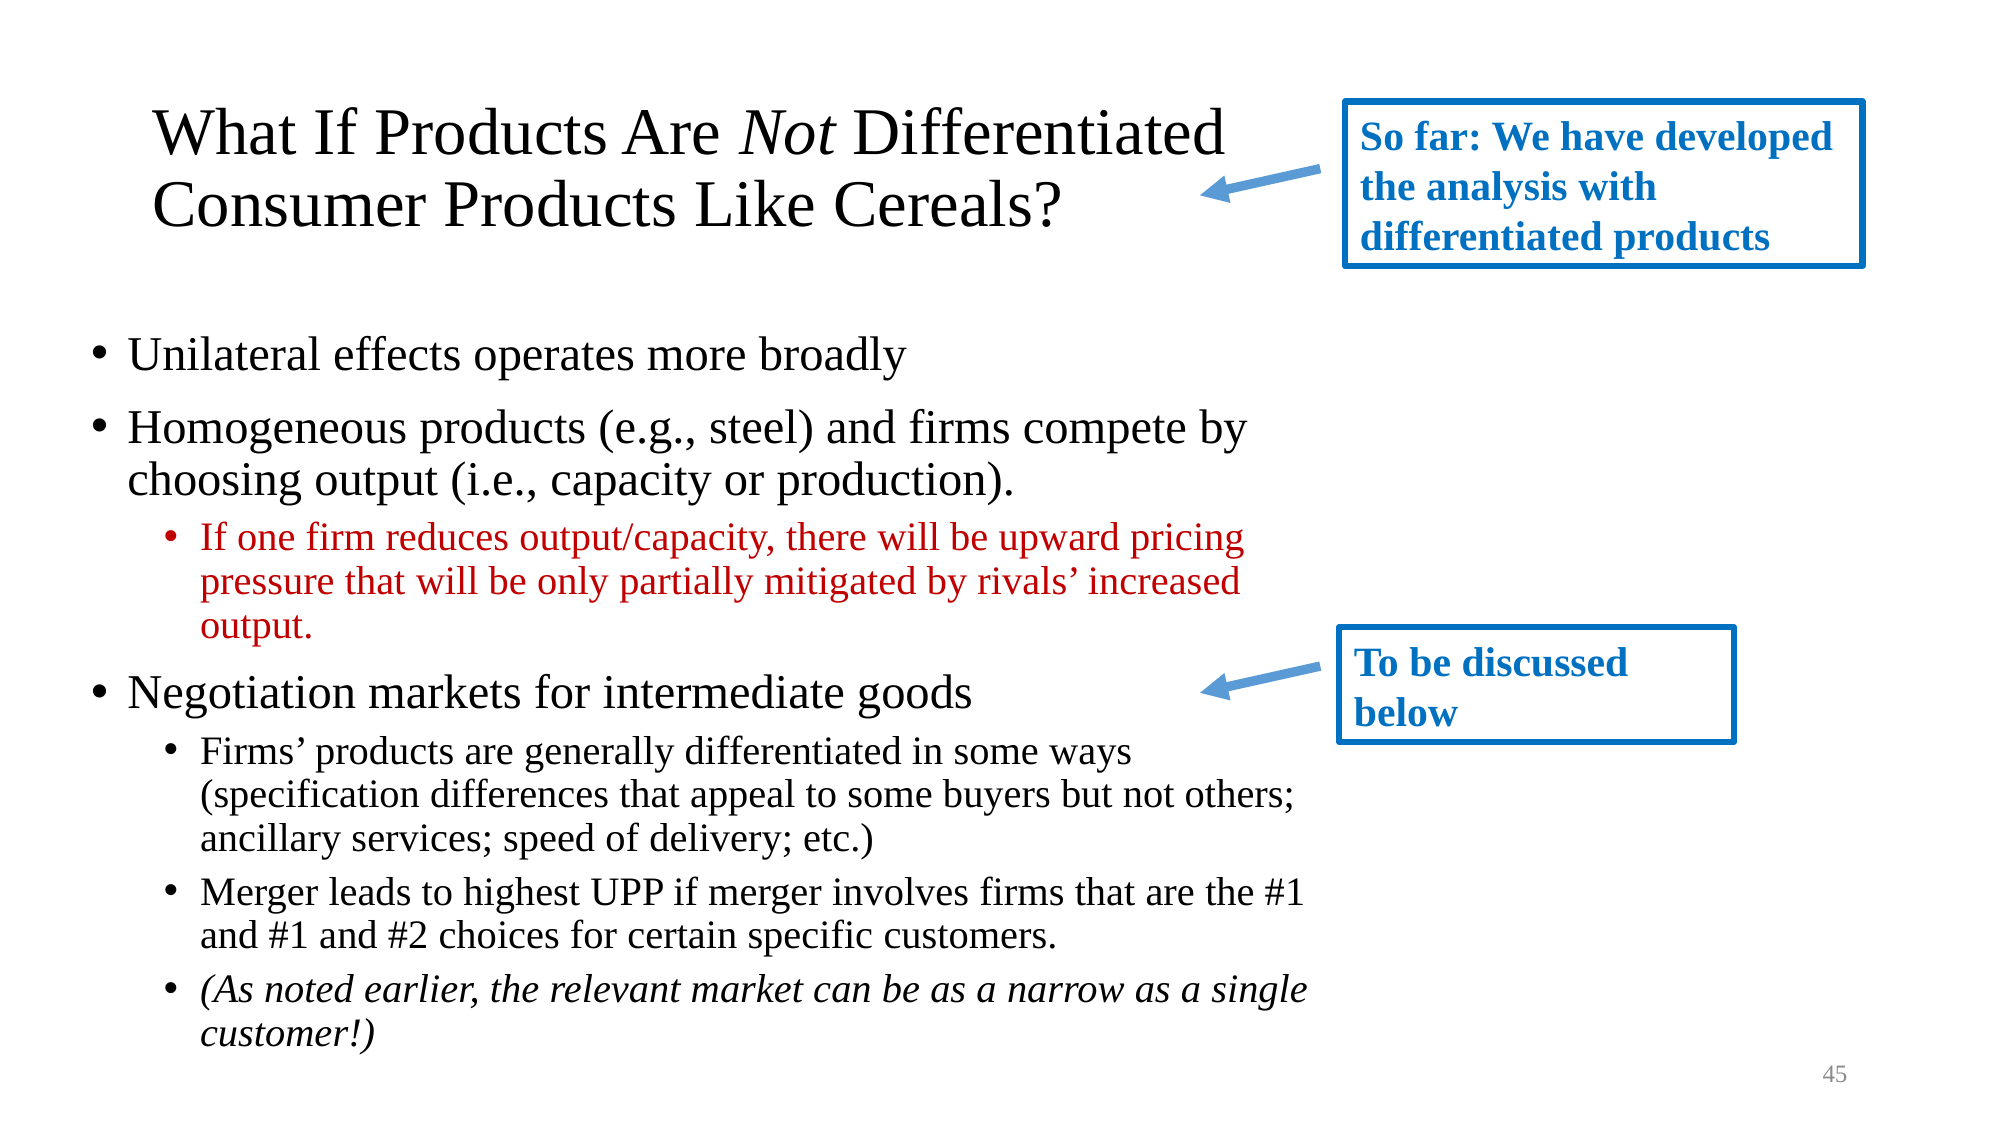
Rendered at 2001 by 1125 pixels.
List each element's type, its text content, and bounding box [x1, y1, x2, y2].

list Unilateral effects operates more broadly Homogeneous products (e.g., steel) and firms compete by choosing output (i.e., capacity or production). If one firm reduces output/capacity, there will be upward pricing pressure that will be only partially mitigated by rivals’ increased output. Negotiation markets for intermediate goods Firms’ products are generally differentiated in some ways (specification differences that appeal to some buyers but not others; ancillary services; speed of delivery; etc.) Merger leads to highest UPP if merger involves firms that are the #1 and #1 and #2 choices for certain specific customers. (As noted earlier, the relevant market can be as a narrow as a single customer!) [76, 321, 1364, 1065]
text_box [1199, 666, 1321, 693]
title What If Products Are Not Differentiated Consumer Products Like Cereals? [137, 59, 1863, 278]
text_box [1199, 168, 1321, 196]
text_box So far: We have developed the analysis with differentiated products [1345, 101, 1863, 267]
slide_number 45 [1412, 1042, 1863, 1103]
text_box To be discussed below [1339, 627, 1734, 742]
